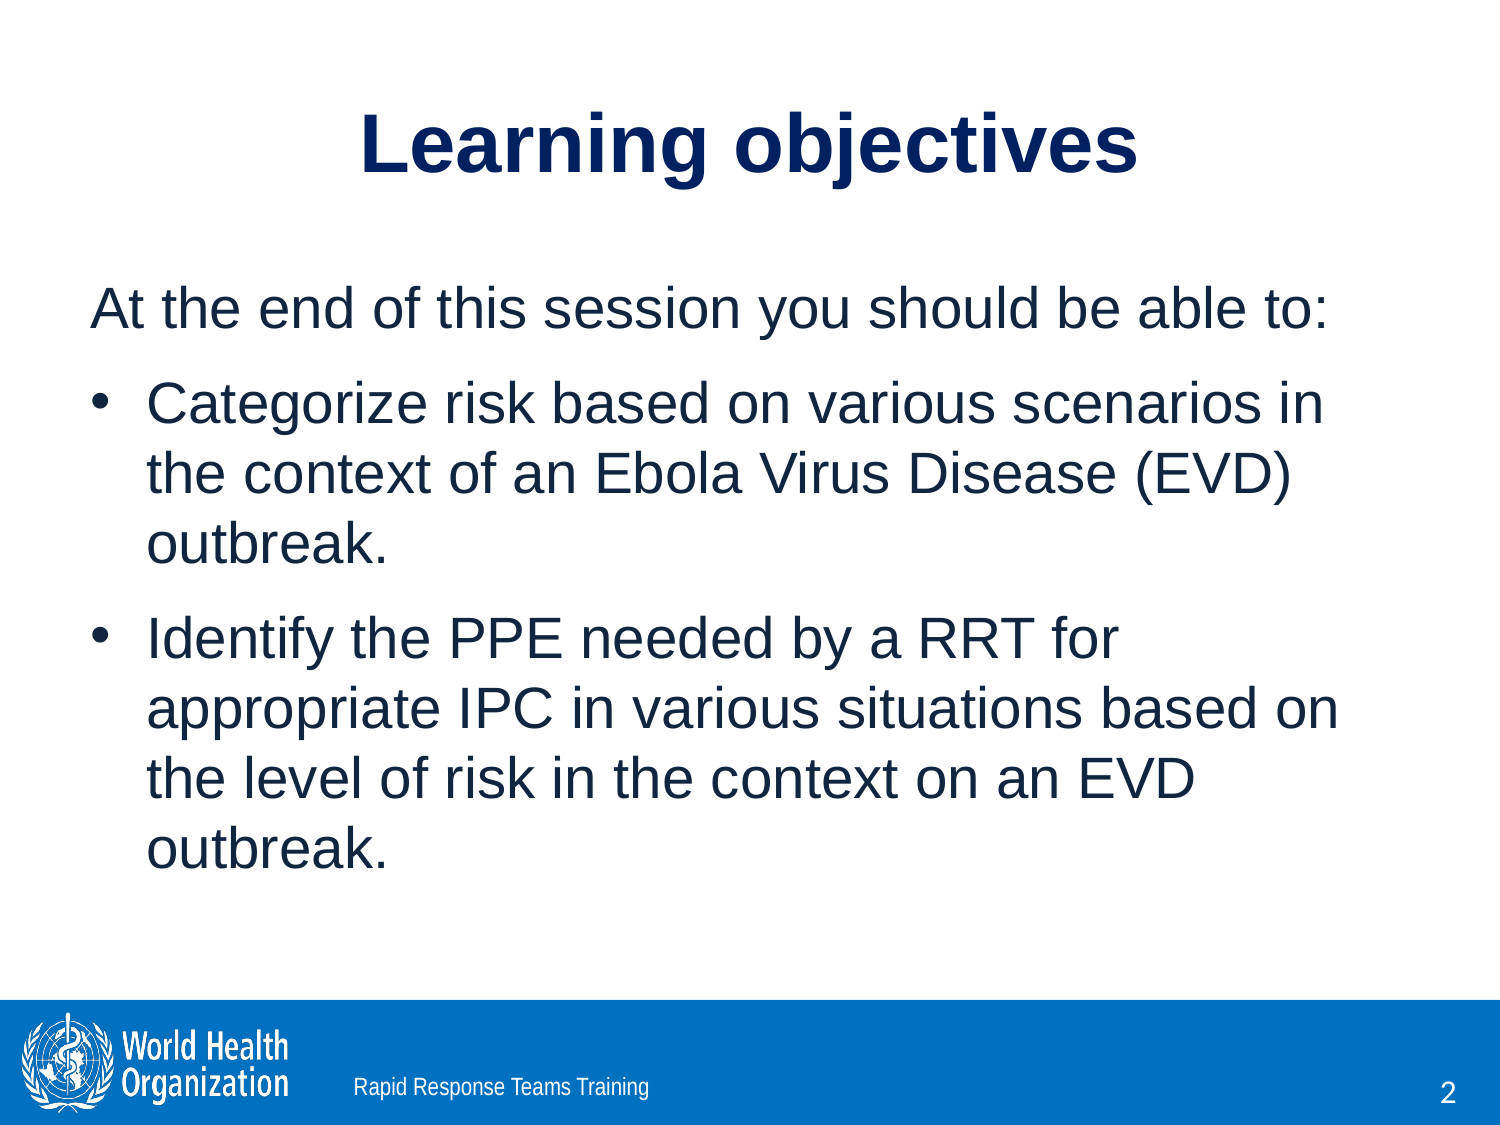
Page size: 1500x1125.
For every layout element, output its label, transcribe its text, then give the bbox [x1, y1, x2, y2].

picture [21, 1012, 288, 1113]
title Learning objectives [75, 45, 1425, 233]
list At the end of this session you should be able to: Categorize risk based on various scenarios in the context of an Ebola Virus Disease (EVD) outbreak. Identify the PPE needed by a RRT for appropriate IPC in various situations based on the level of risk in the context on an EVD outbreak. [75, 262, 1425, 1005]
